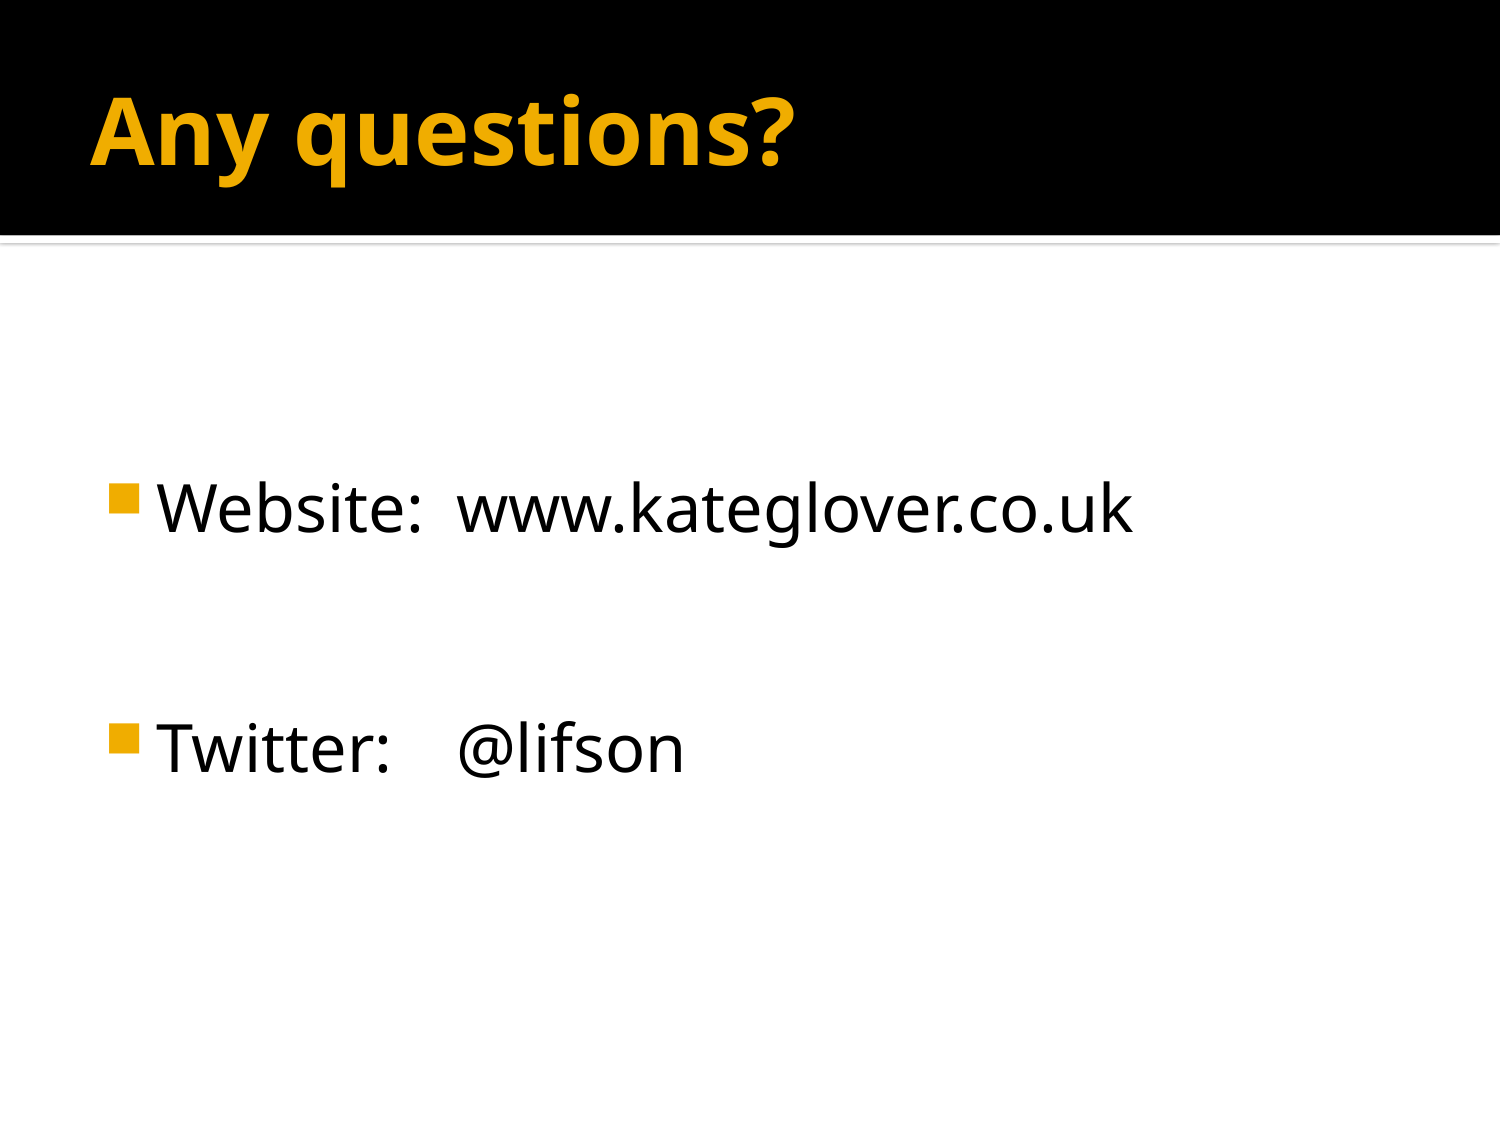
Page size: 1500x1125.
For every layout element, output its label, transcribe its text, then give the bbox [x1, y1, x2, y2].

list Website: www.kateglover.co.uk Twitter: @lifson [75, 291, 1425, 1050]
title Any questions? [75, 25, 1425, 231]
